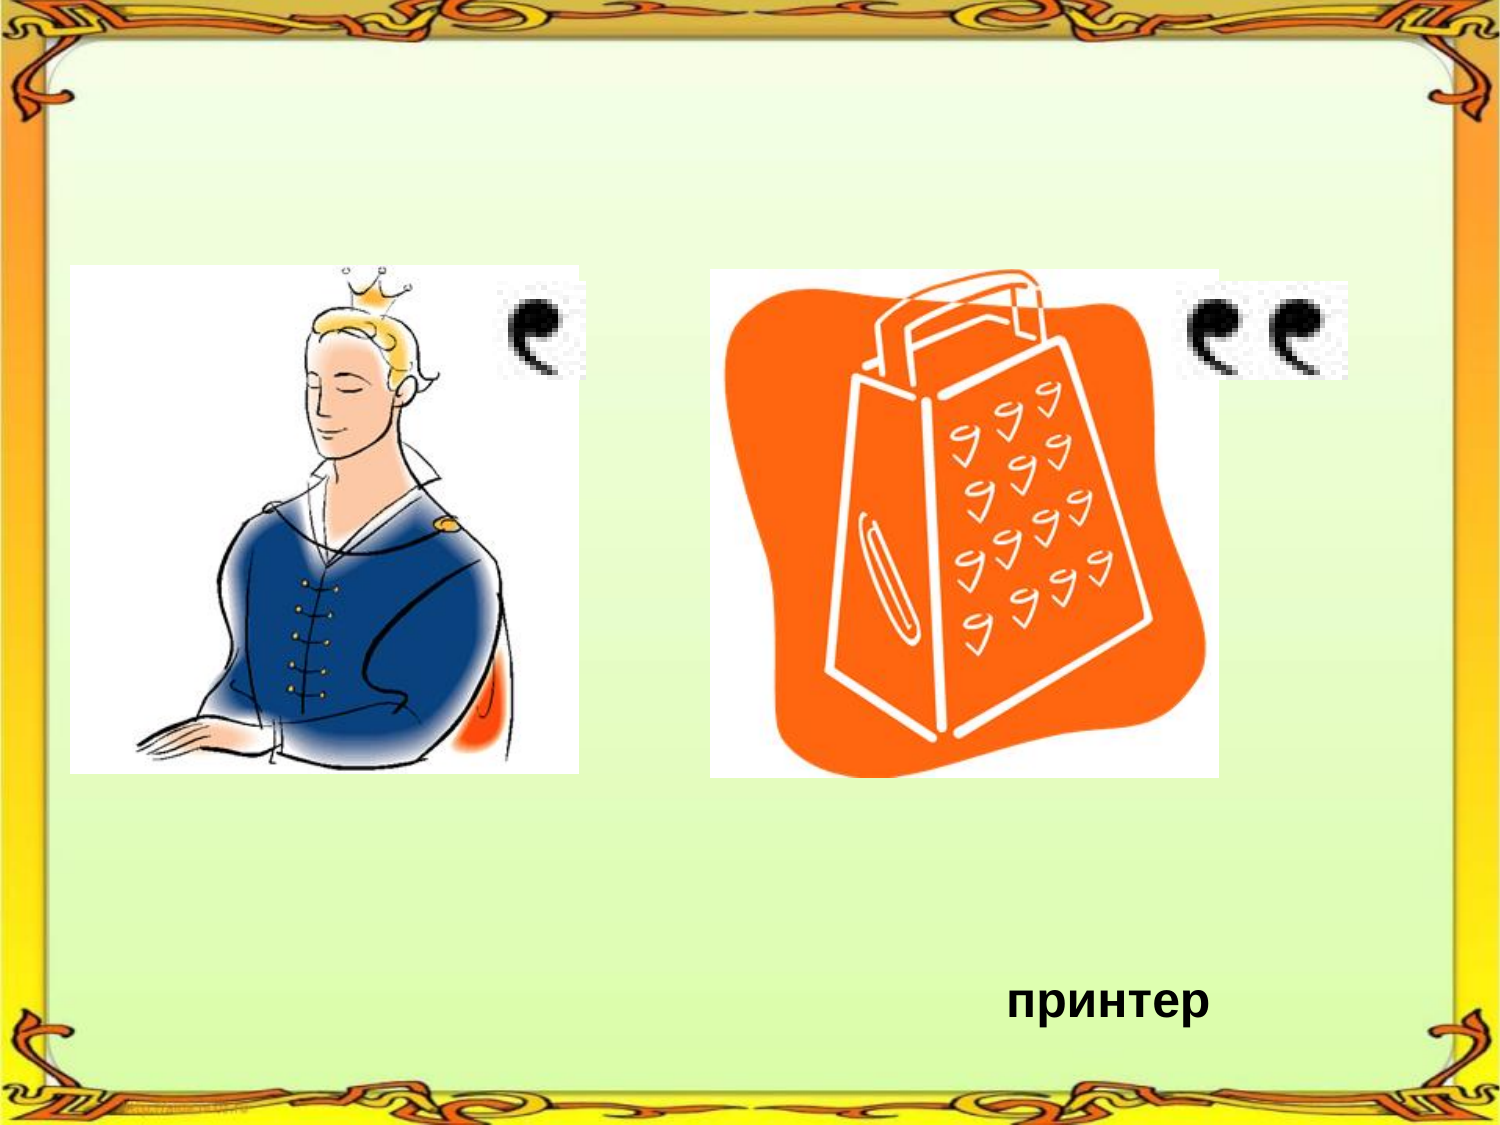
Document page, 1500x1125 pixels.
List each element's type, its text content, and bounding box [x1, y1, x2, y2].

picture [0, 0, 1500, 1125]
text_box принтер [991, 960, 1447, 1035]
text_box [70, 265, 1348, 778]
